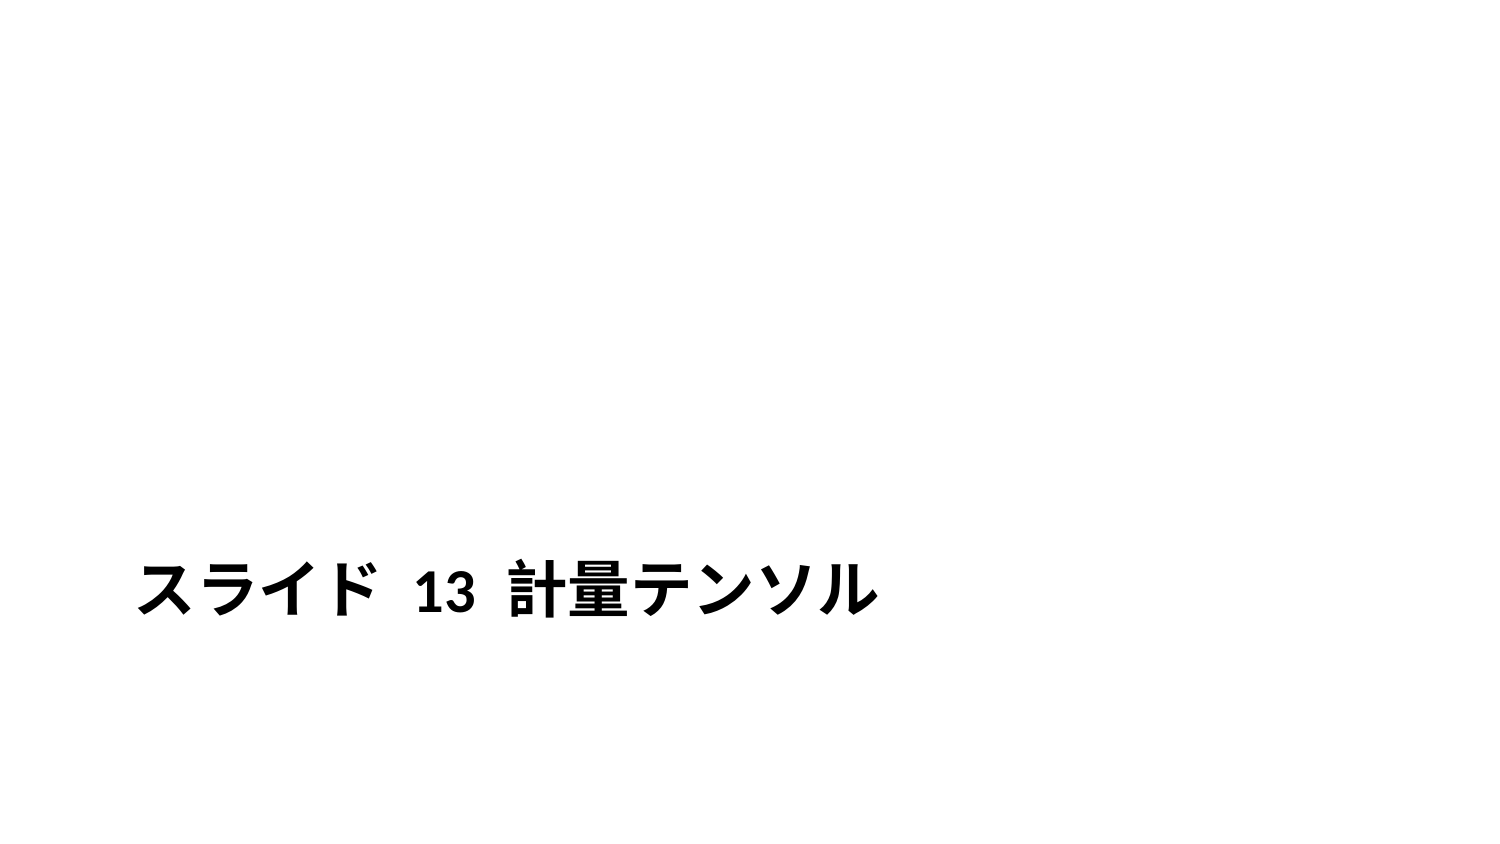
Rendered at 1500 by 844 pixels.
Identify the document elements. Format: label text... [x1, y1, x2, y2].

title スライド 13 計量テンソル [118, 542, 1394, 710]
